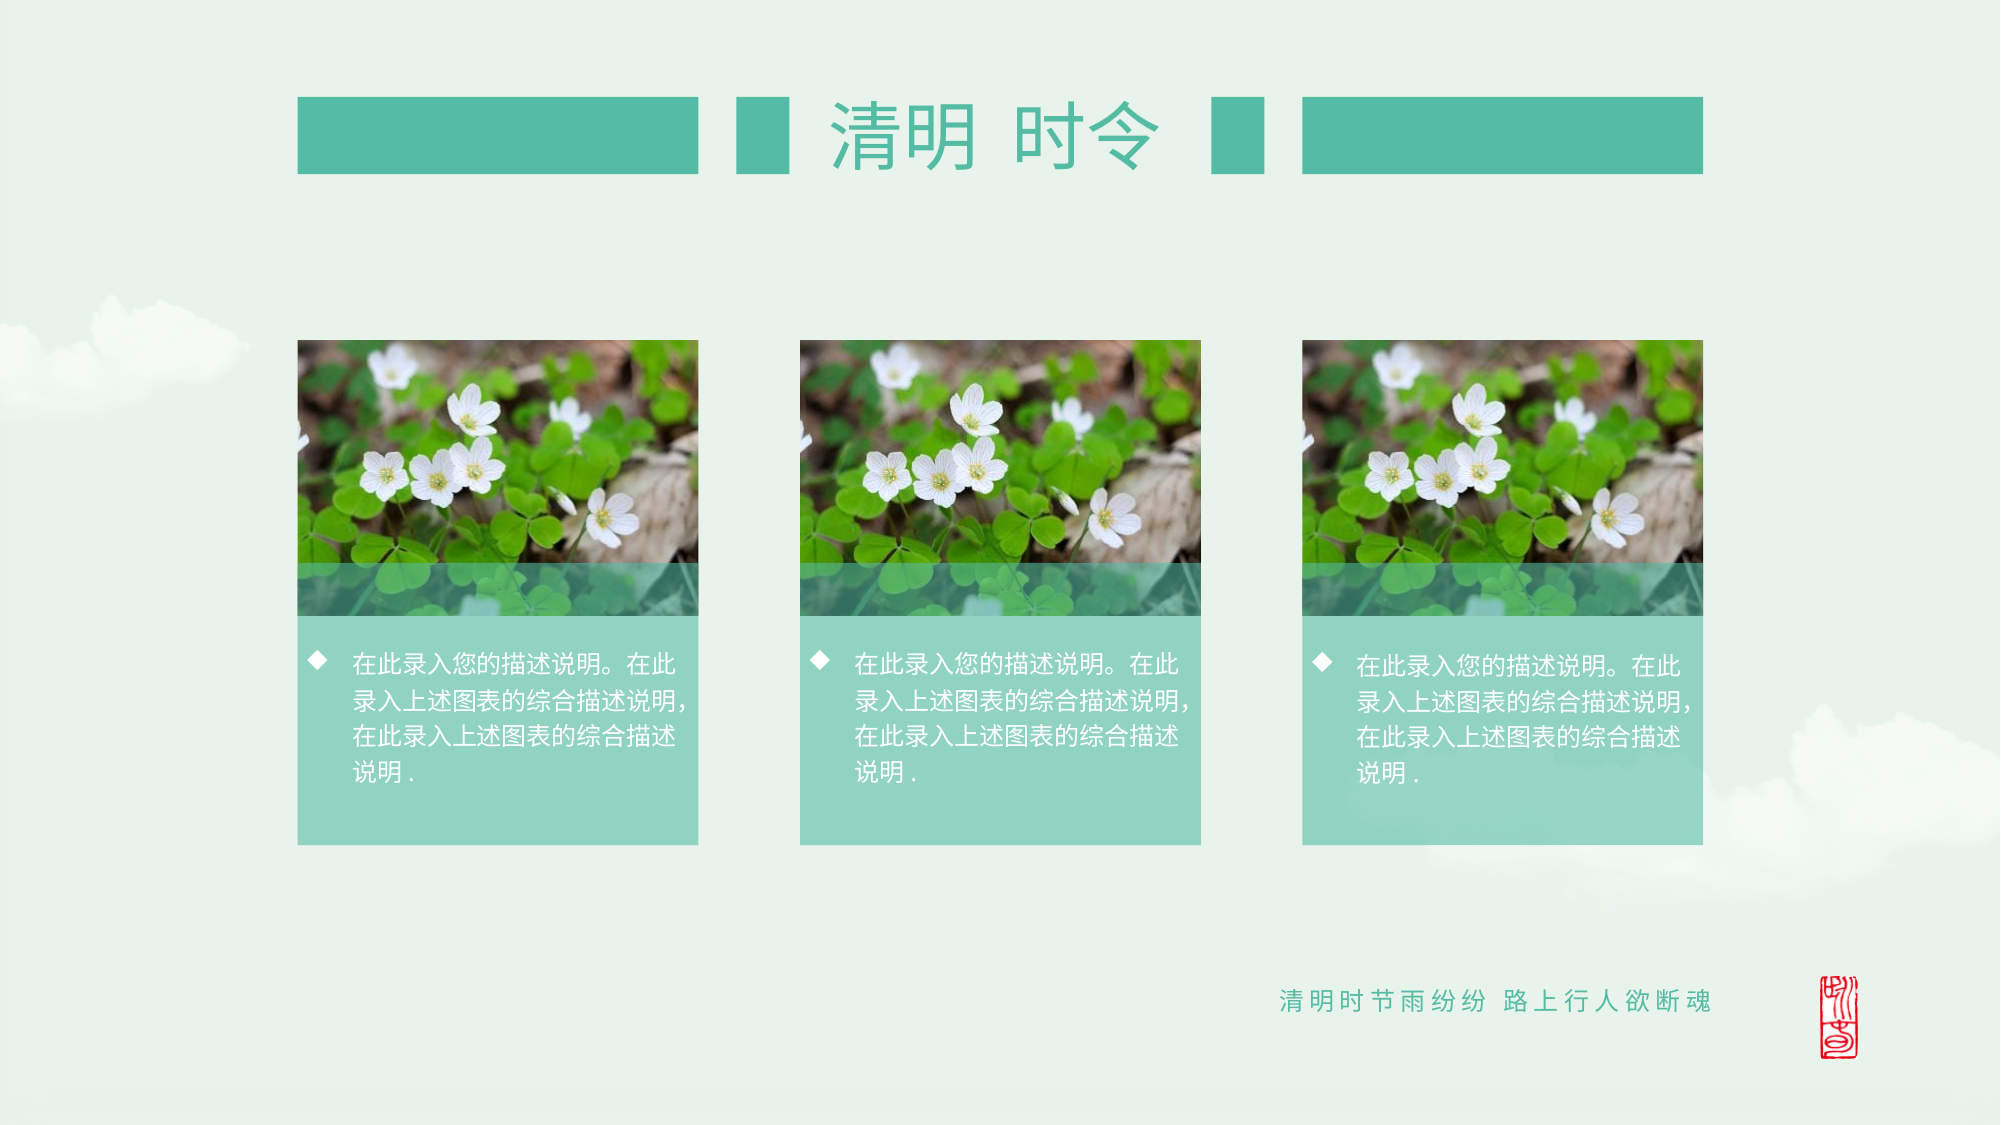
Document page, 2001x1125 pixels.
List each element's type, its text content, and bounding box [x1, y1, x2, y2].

text_box [297, 562, 699, 846]
text_box 在此录入您的描述说明。在此录入上述图表的综合描述说明，在此录入上述图表的综合描述说明. [1310, 614, 1696, 788]
text_box [1301, 562, 1704, 846]
picture [0, 0, 2001, 1125]
text_box 在此录入您的描述说明。在此录入上述图表的综合描述说明，在此录入上述图表的综合描述说明. [807, 613, 1194, 787]
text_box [297, 82, 1704, 189]
text_box [799, 562, 1202, 846]
text_box [799, 339, 1202, 562]
text_box 在此录入您的描述说明。在此录入上述图表的综合描述说明，在此录入上述图表的综合描述说明. [305, 613, 691, 787]
text_box [297, 339, 699, 562]
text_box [1264, 976, 1858, 1059]
text_box [1301, 339, 1704, 562]
